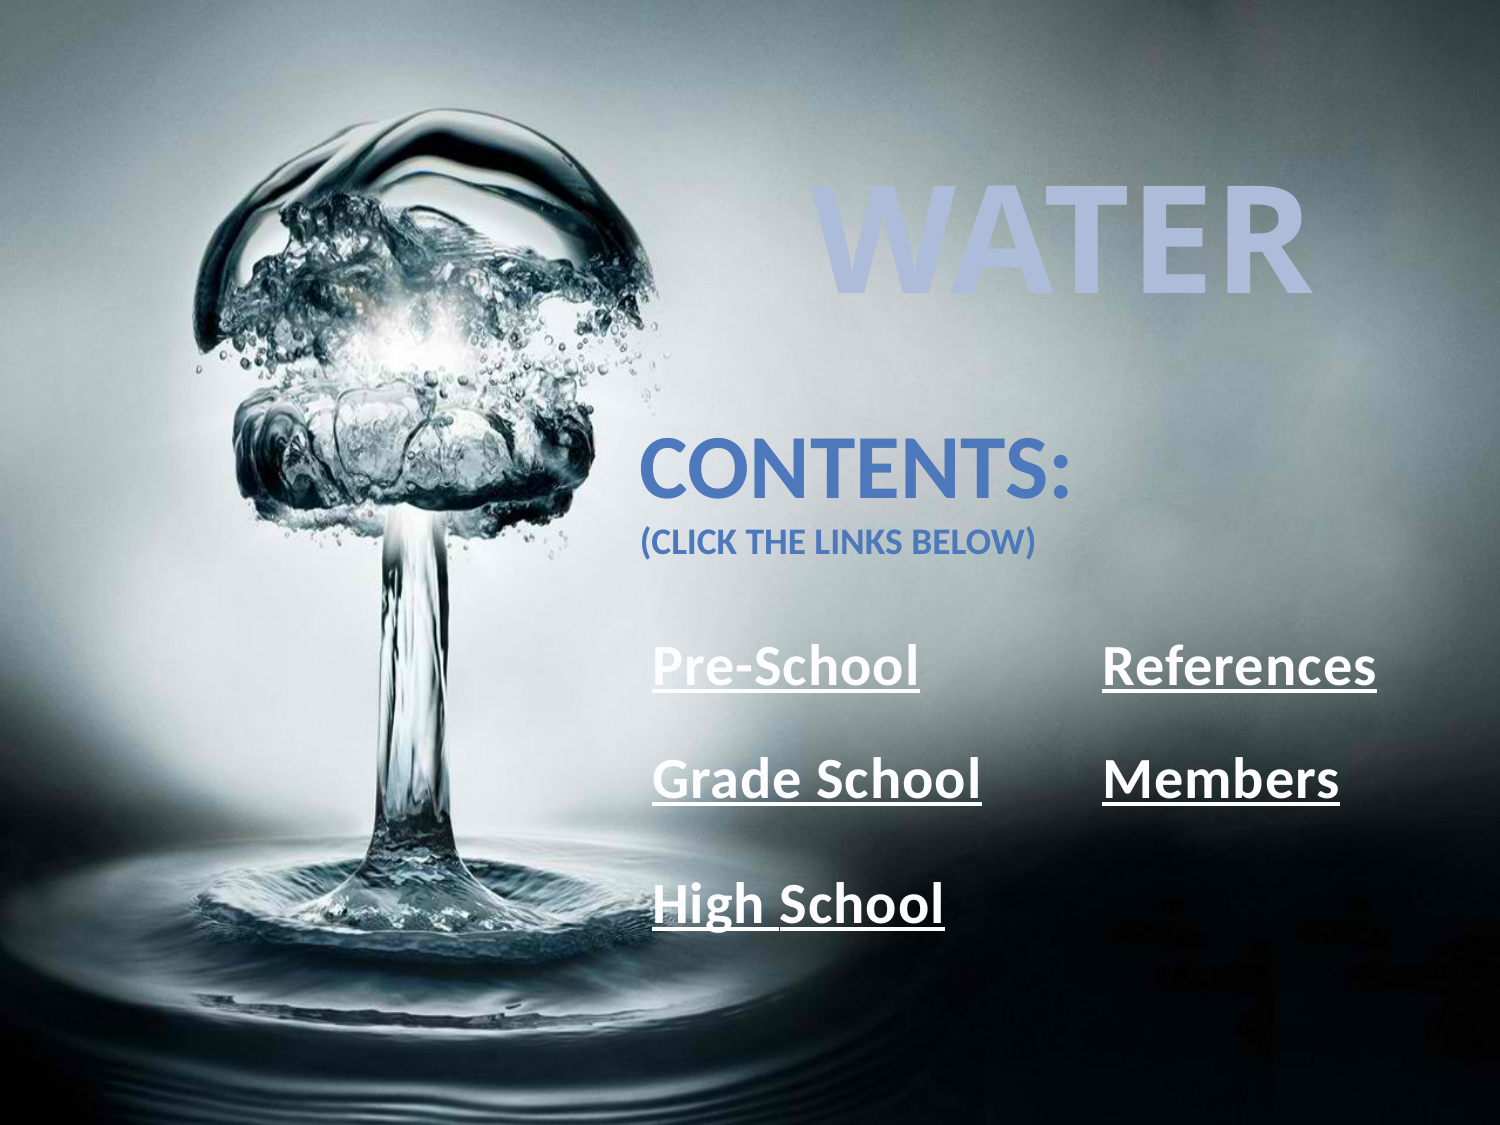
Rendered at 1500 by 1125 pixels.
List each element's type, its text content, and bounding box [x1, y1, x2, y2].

title WATER [687, 112, 1438, 354]
text_box High School [637, 787, 988, 943]
text_box CONTENTS: (click the links below) [624, 399, 1100, 570]
text_box Pre-School [637, 570, 975, 662]
text_box Grade School [637, 662, 1025, 818]
picture [0, 0, 1500, 1125]
text_box References [1087, 549, 1413, 705]
text_box Members [1087, 662, 1400, 818]
